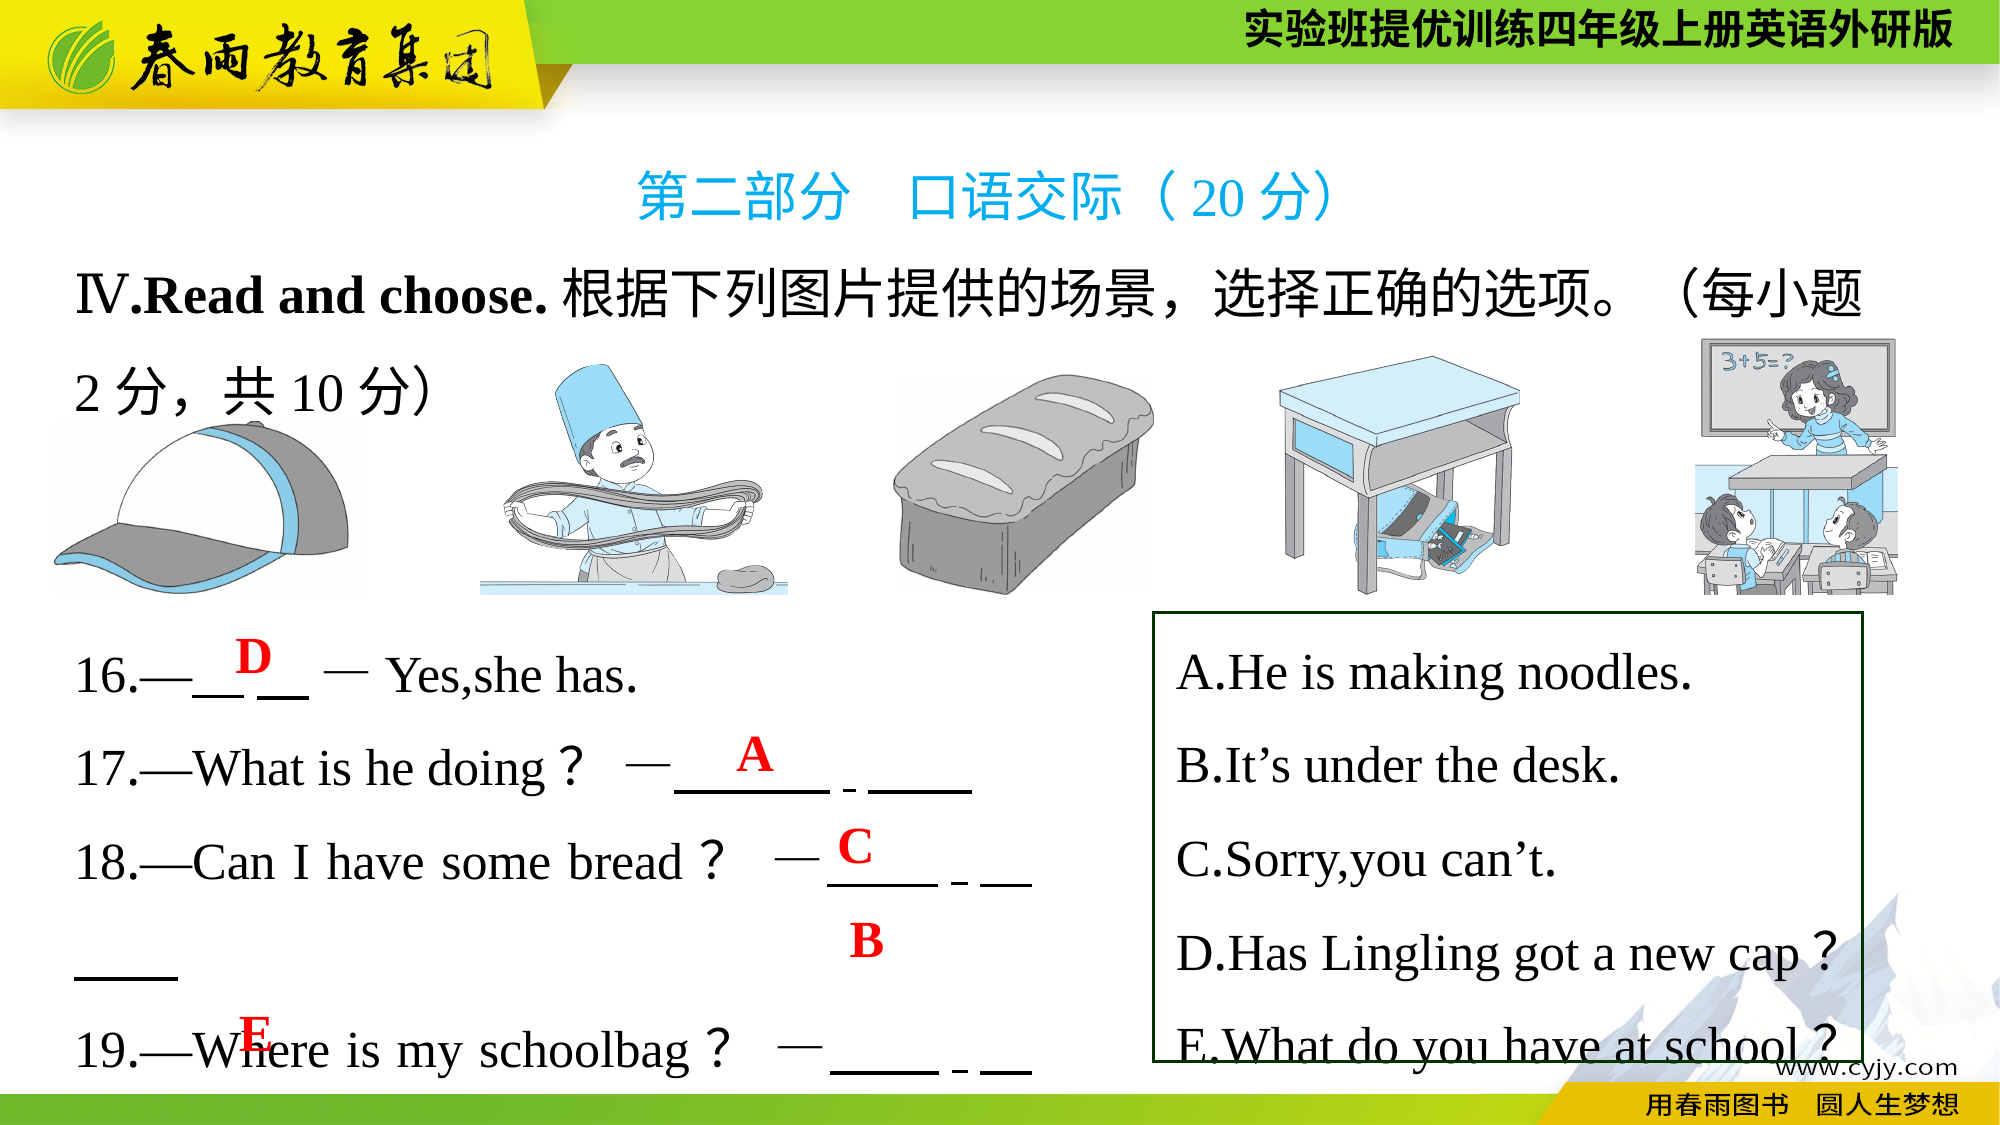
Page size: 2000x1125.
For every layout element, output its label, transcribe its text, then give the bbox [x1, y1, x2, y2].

text_box [1153, 612, 1863, 1062]
picture [0, 0, 2000, 1125]
text_box C [822, 804, 890, 882]
text_box E [223, 991, 289, 1070]
text_box B [834, 897, 900, 975]
list 第二部分 口语交际（20分） Ⅳ.Read and choose.根据下列图片提供的场景，选择正确的选项。（每小题 2分，共10分） [59, 122, 1944, 421]
text_box A [721, 711, 789, 789]
text_box D [220, 613, 288, 692]
text_box 16.— —Yes,she has. 17.—What is he doing？ — . 18.—Can I have some bread？ — . 19.—Where is my schoolbag？ — . 20.— —We have maths. [59, 601, 1048, 1125]
text_box A.He is making noodles. B.It’s under the desk. C.Sorry,you can’t. D.Has Lingling got a new cap？ E.What do you have at school？ [1160, 598, 1901, 1082]
